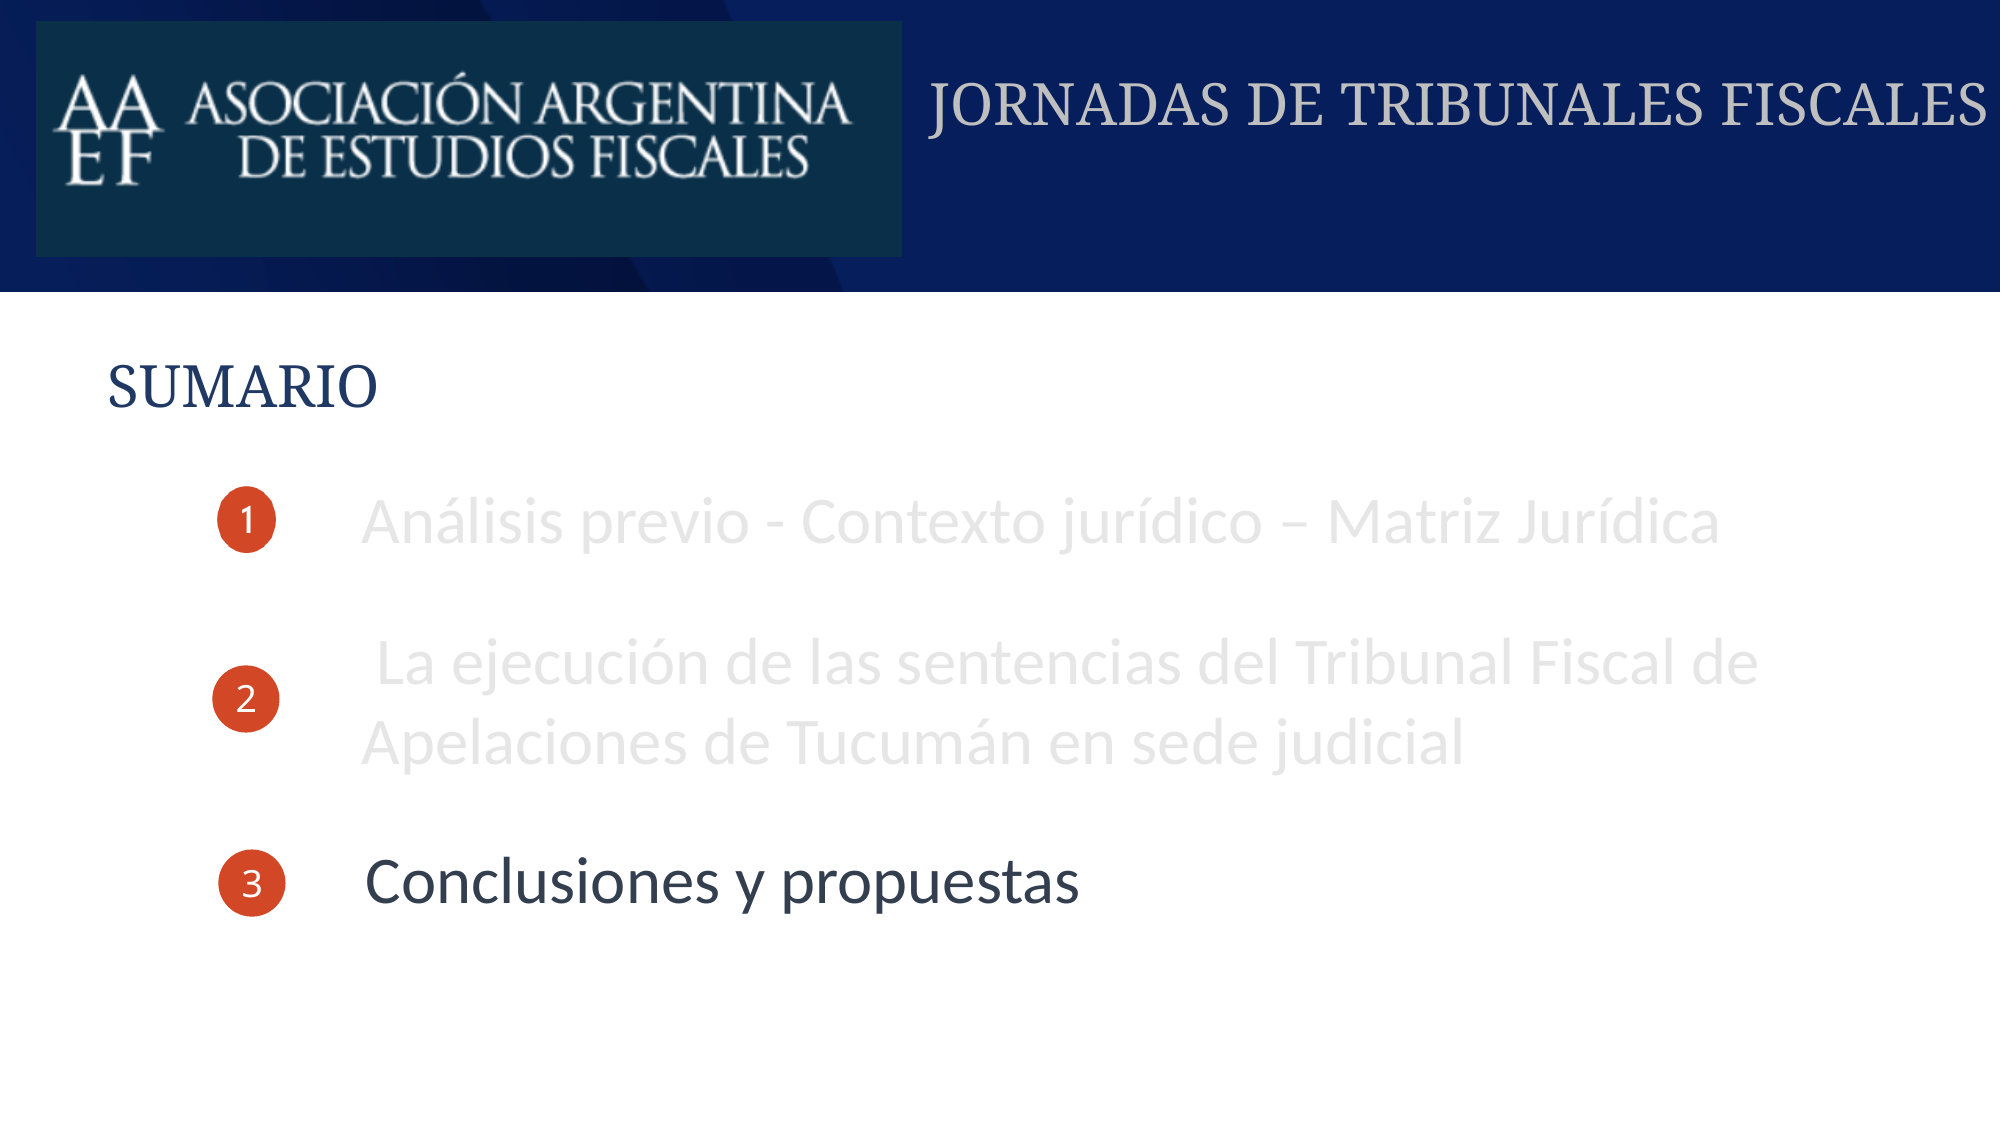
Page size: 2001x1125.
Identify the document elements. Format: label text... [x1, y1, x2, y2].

text_box Conclusiones y propuestas [350, 829, 1112, 924]
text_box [206, 849, 299, 917]
text_box Análisis previo - Contexto jurídico – Matriz Jurídica [346, 469, 1801, 565]
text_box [200, 665, 293, 733]
text_box La ejecución de las sentencias del Tribunal Fiscal de Apelaciones de Tucumán en sede judicial [346, 610, 1801, 786]
picture [0, 0, 2000, 292]
picture [206, 484, 287, 566]
text_box SUMARIO [93, 341, 411, 427]
